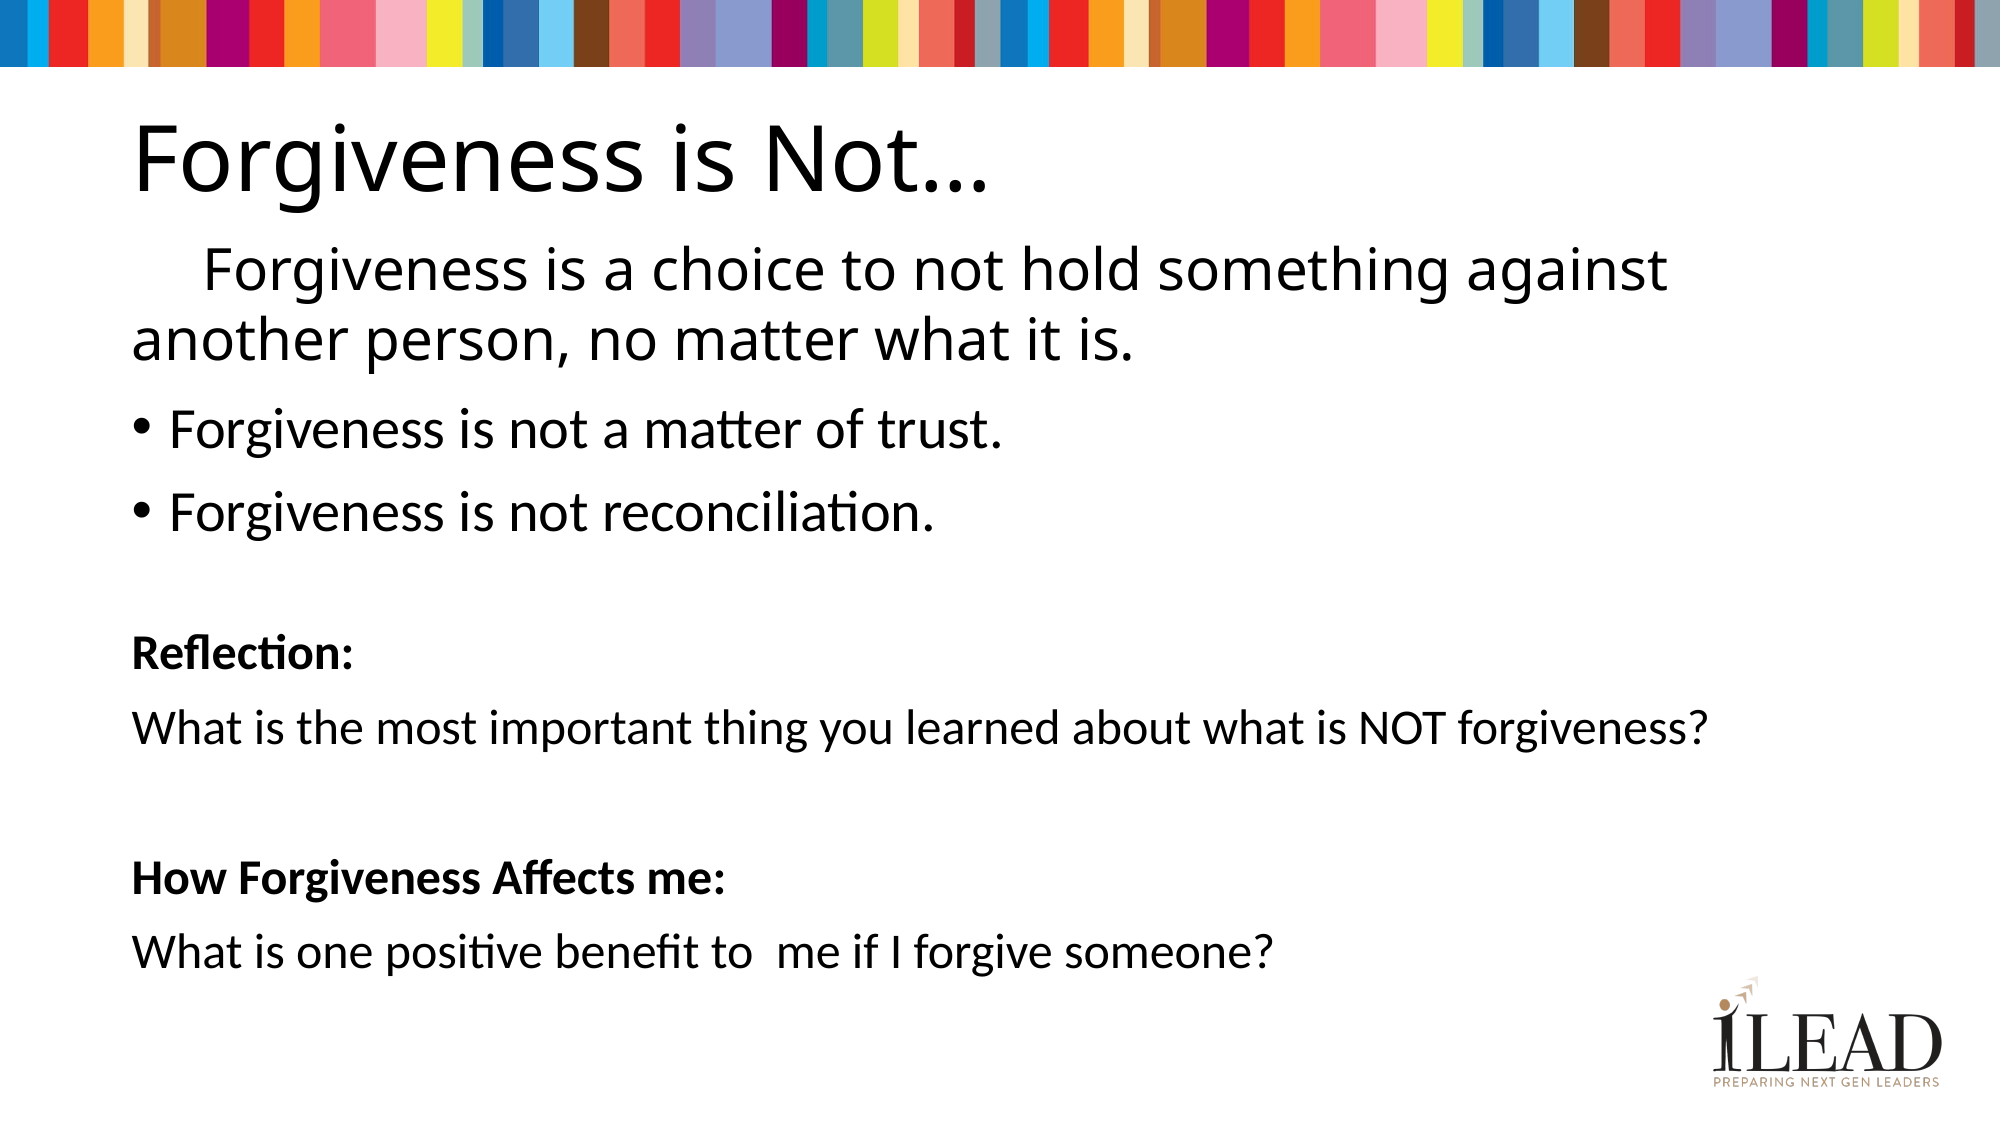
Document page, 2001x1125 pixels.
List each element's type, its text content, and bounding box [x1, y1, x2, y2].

picture [0, 0, 26, 67]
picture [828, 0, 1026, 67]
list Forgiveness is not a matter of trust. Forgiveness is not reconciliation. Reflection: What is the most important thing you learned about what is NOT forgiveness? How Forgiveness Affects me: What is one positive benefit to me if I forgive someone? [116, 390, 1842, 1034]
picture [48, 0, 808, 67]
picture [1709, 972, 1945, 1091]
picture [1828, 0, 2000, 67]
picture [1048, 0, 1808, 67]
title Forgiveness is Not… Forgiveness is a choice to not hold something against another person, no matter what it is. [116, 67, 1842, 390]
